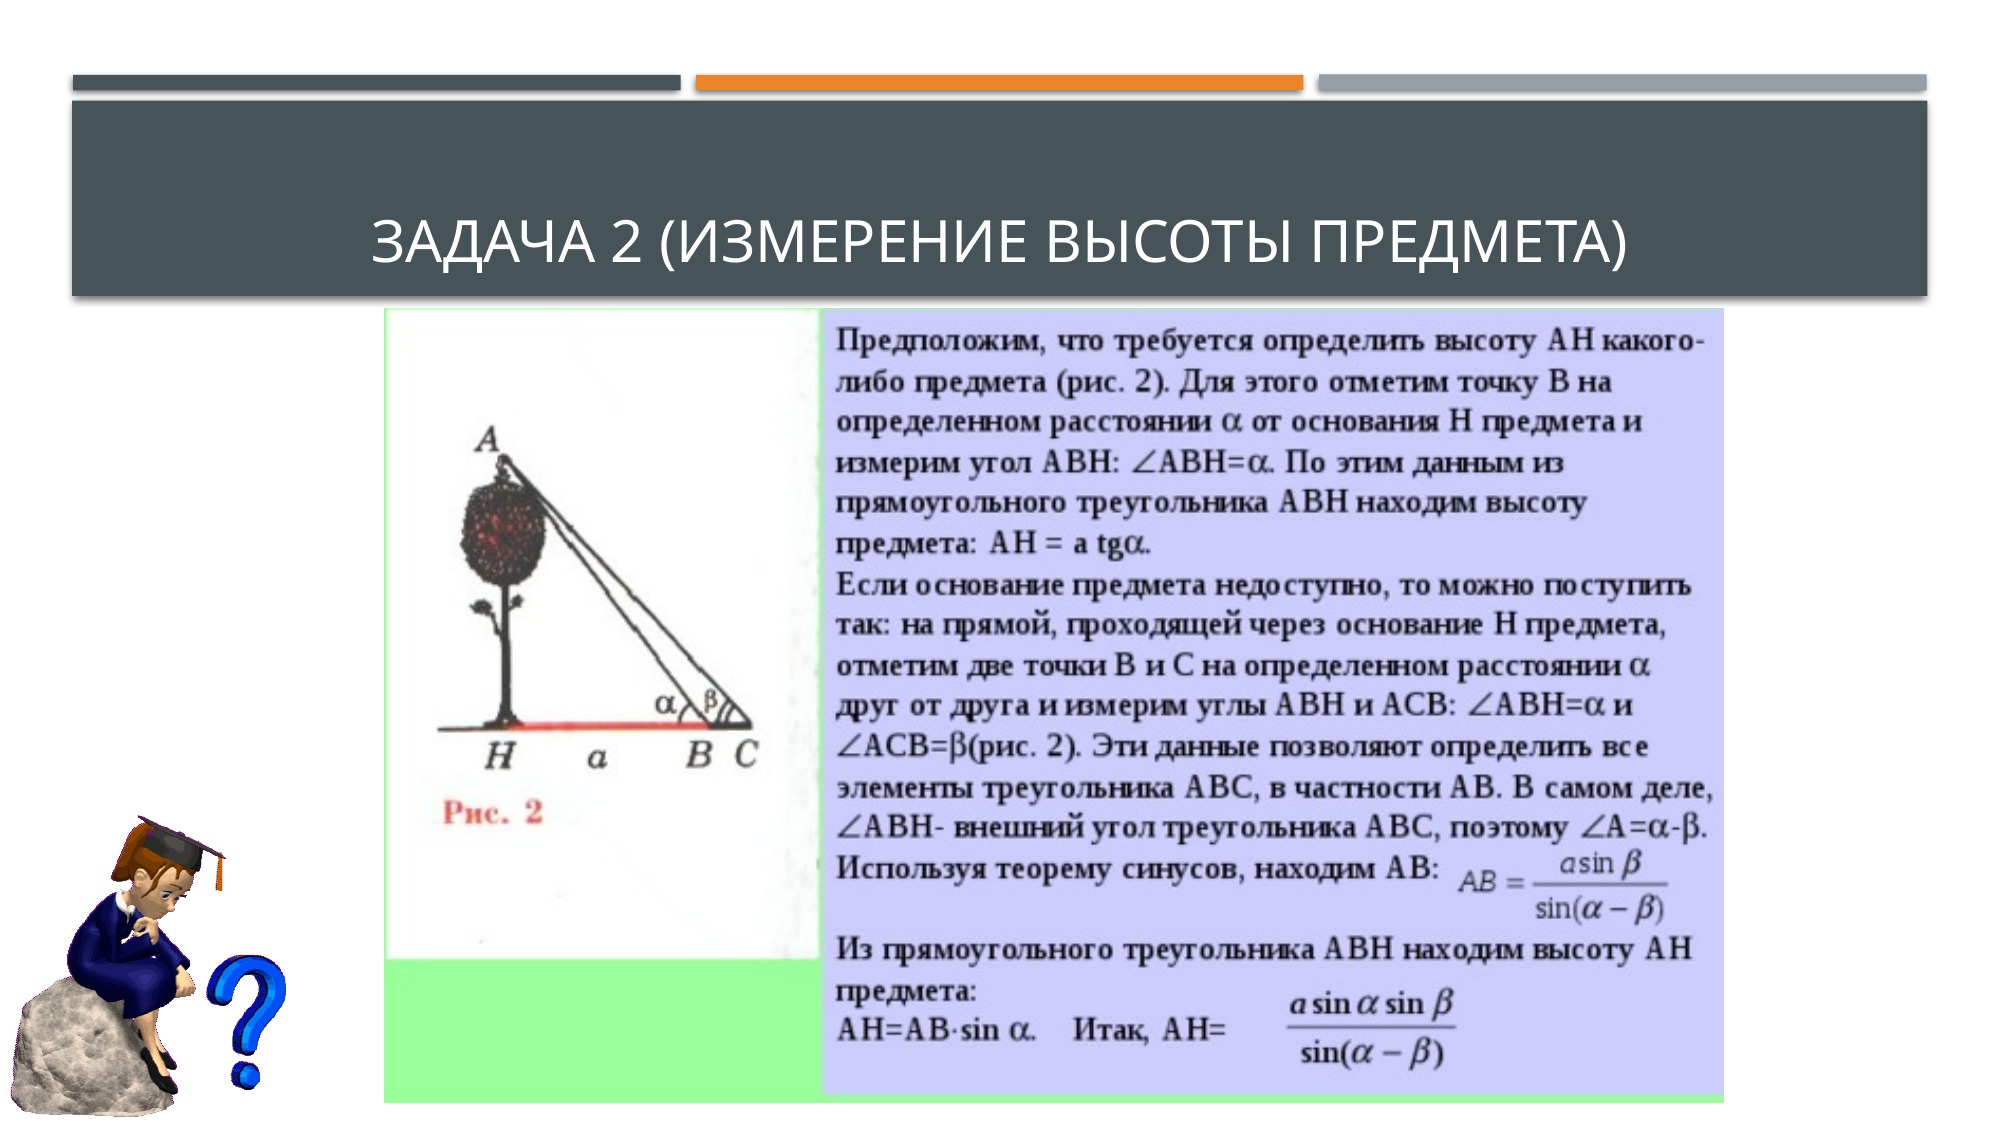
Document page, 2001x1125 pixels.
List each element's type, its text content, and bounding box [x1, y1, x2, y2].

title Задача 2 (измерение высоты предмета) [95, 115, 1905, 282]
picture [0, 805, 307, 1125]
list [383, 308, 1724, 1104]
